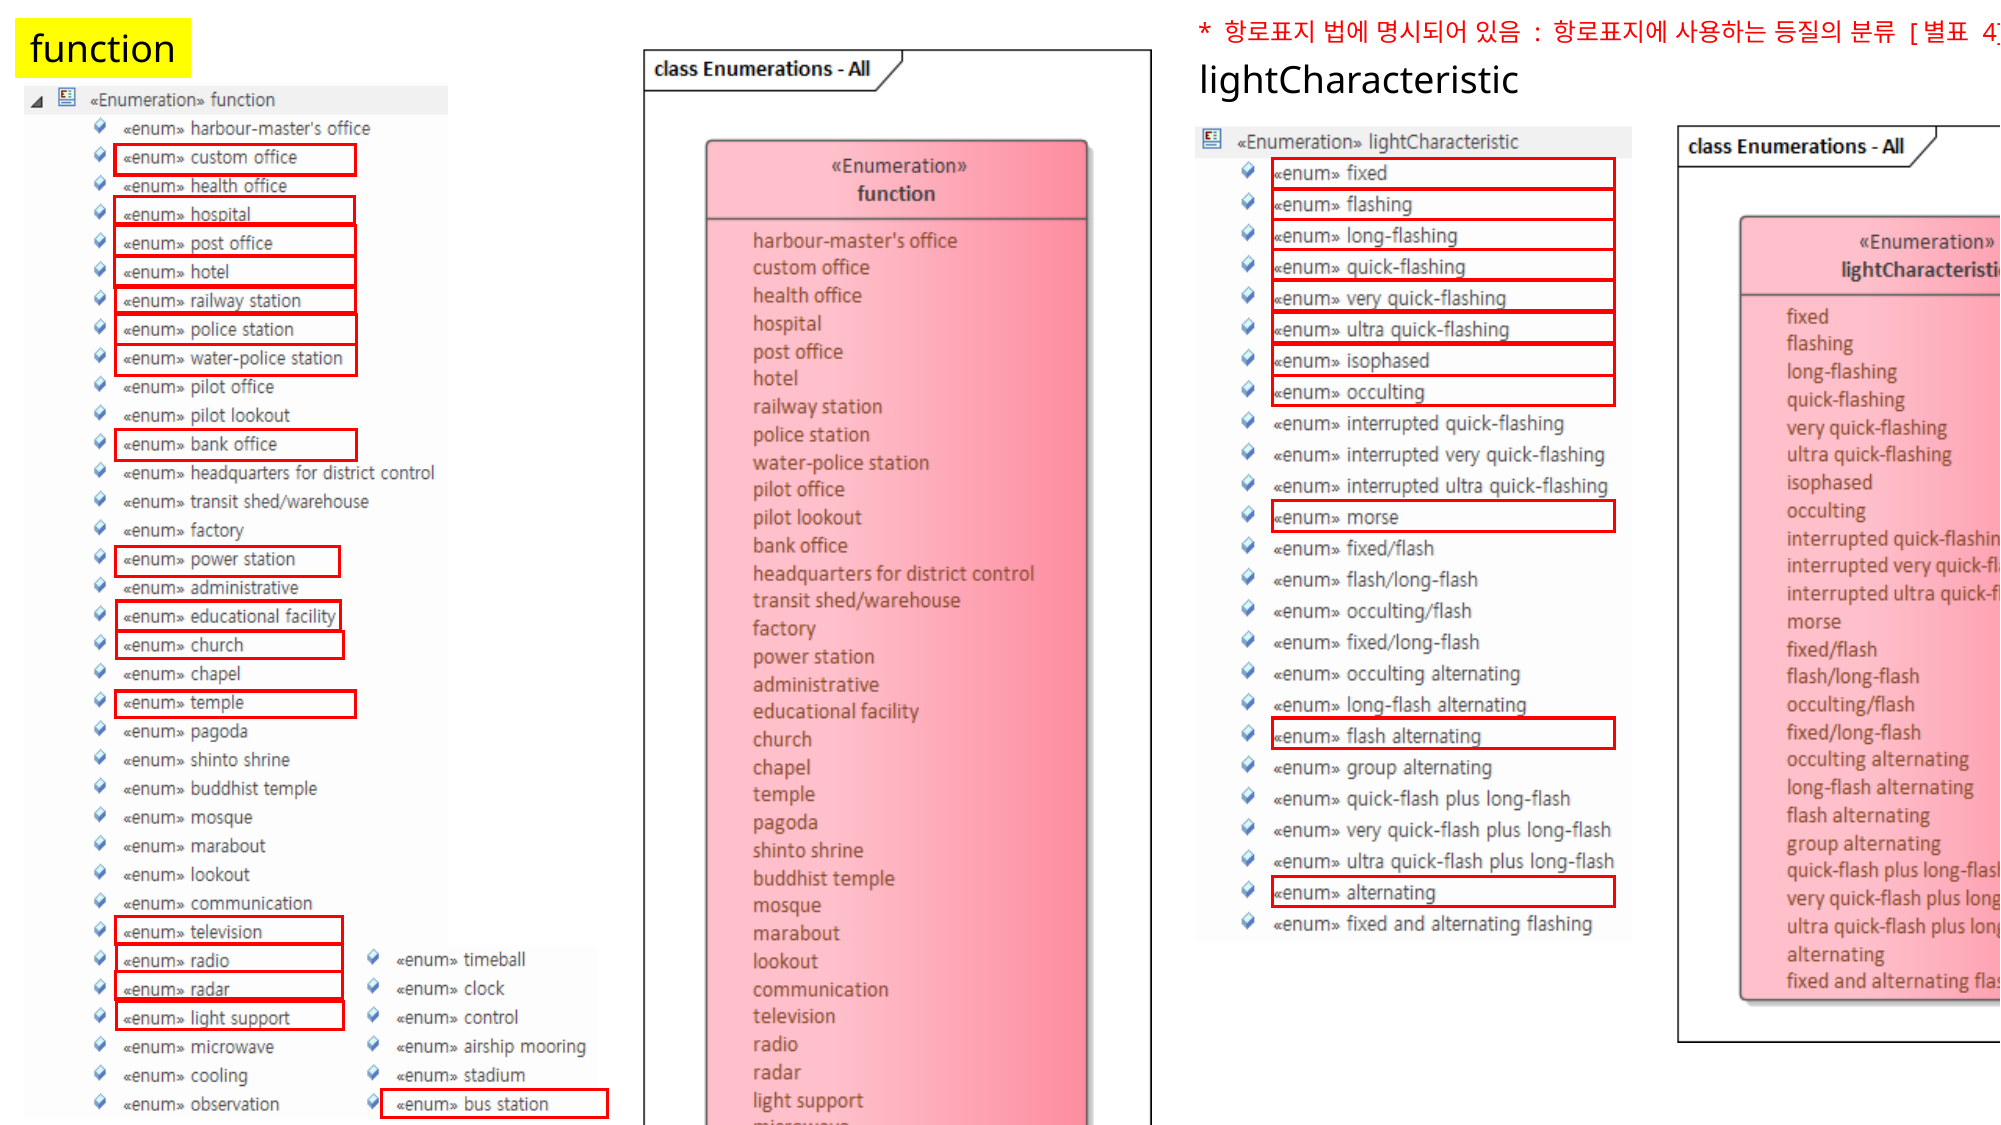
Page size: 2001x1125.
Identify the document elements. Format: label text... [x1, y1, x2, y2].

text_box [24, 82, 598, 1118]
text_box * 항로표지 법에 명시되어 있음 : 항로표지에 사용하는 등질의 분류 [별표 4] [1183, 9, 2000, 55]
picture [1676, 124, 2000, 1043]
picture [1195, 124, 1632, 942]
picture [641, 48, 1152, 1125]
text_box [598, 1089, 609, 1118]
text_box lightCharacteristic [1184, 55, 1535, 109]
text_box function [15, 18, 192, 78]
